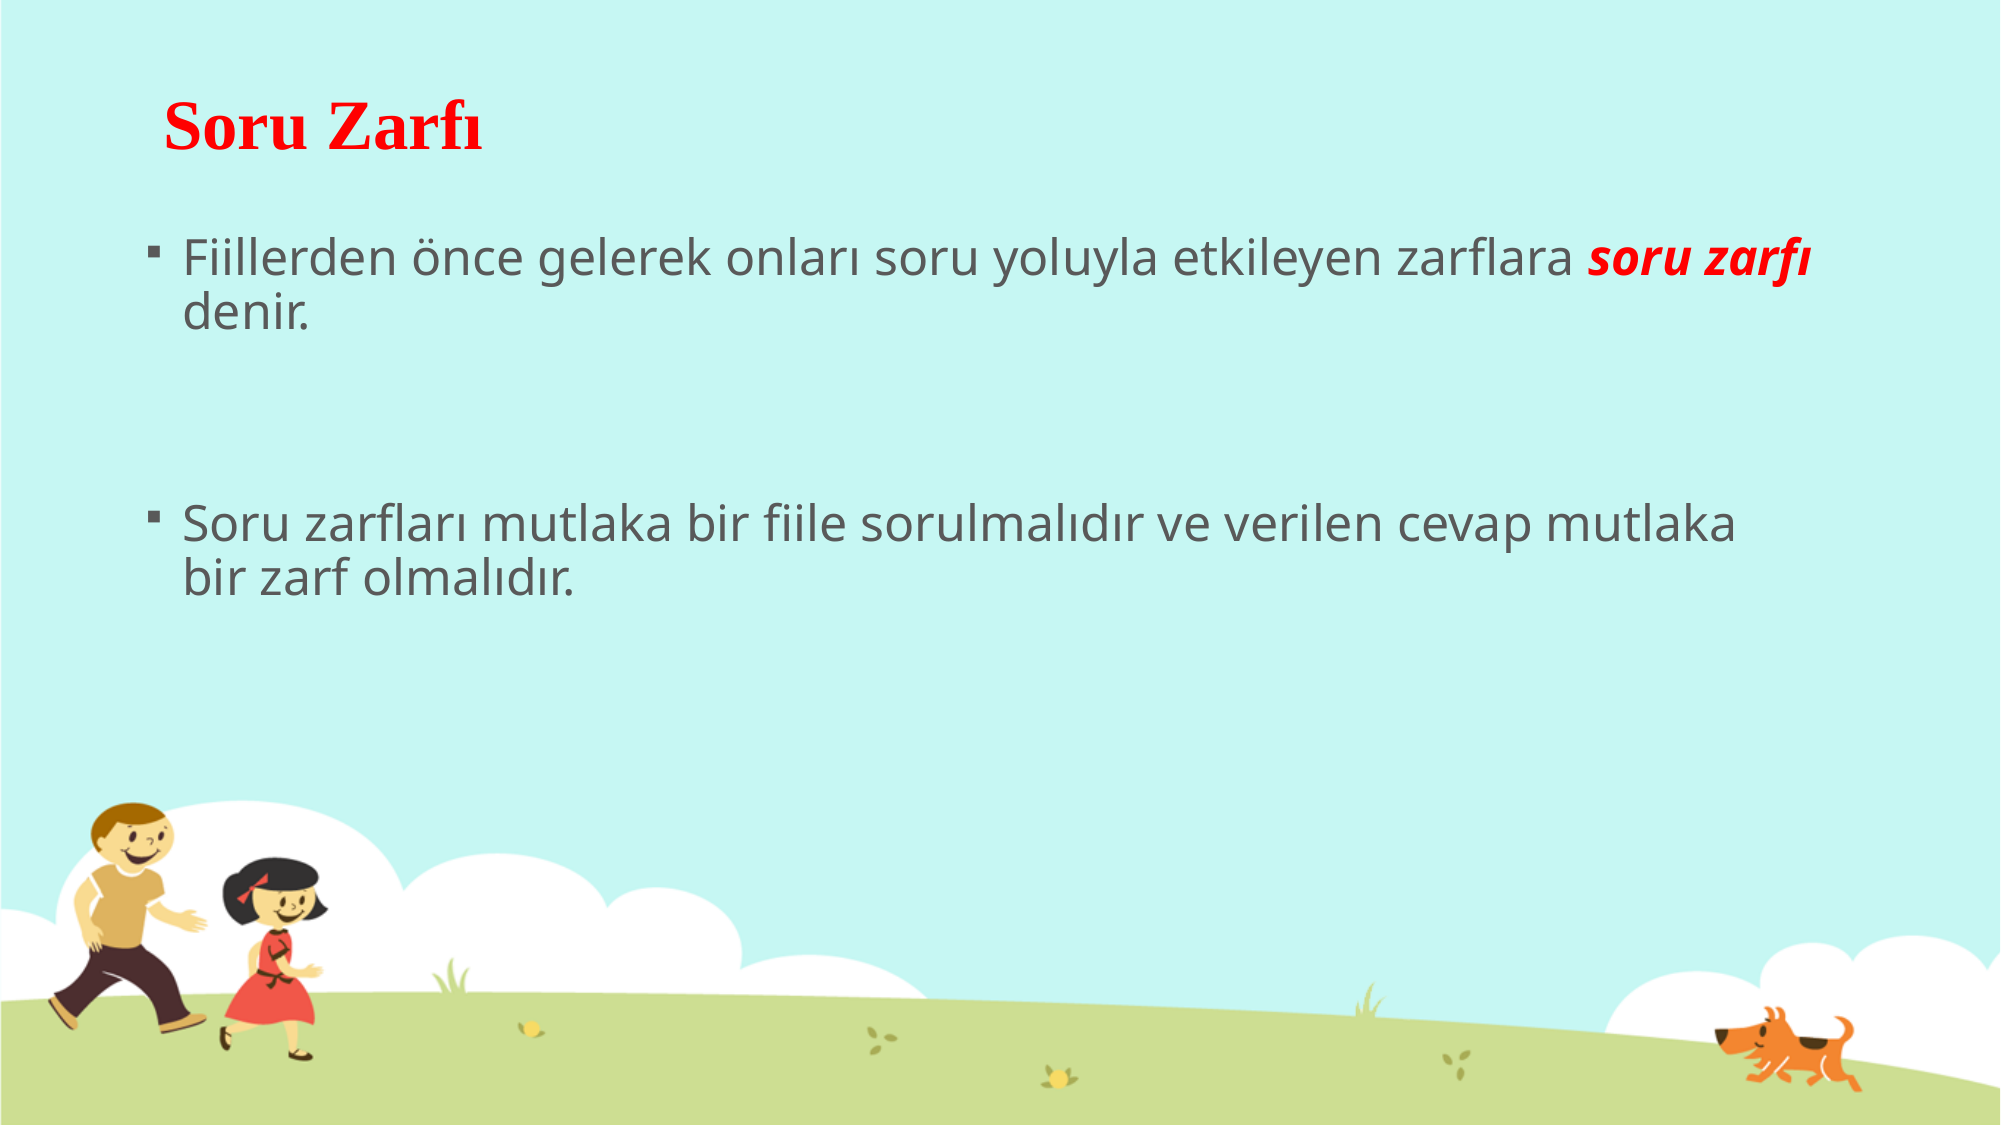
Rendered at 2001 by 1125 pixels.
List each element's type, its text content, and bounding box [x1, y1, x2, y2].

picture [0, 0, 2001, 1125]
text_box Soru zarfları mutlaka bir fiile sorulmalıdır ve verilen cevap mutlaka bir zarf olmalıdır. [122, 490, 1780, 635]
title Soru Zarfı [148, 53, 1686, 173]
text_box Fiillerden önce gelerek onları soru yoluyla etkileyen zarflara soru zarfı denir. [122, 224, 1904, 369]
